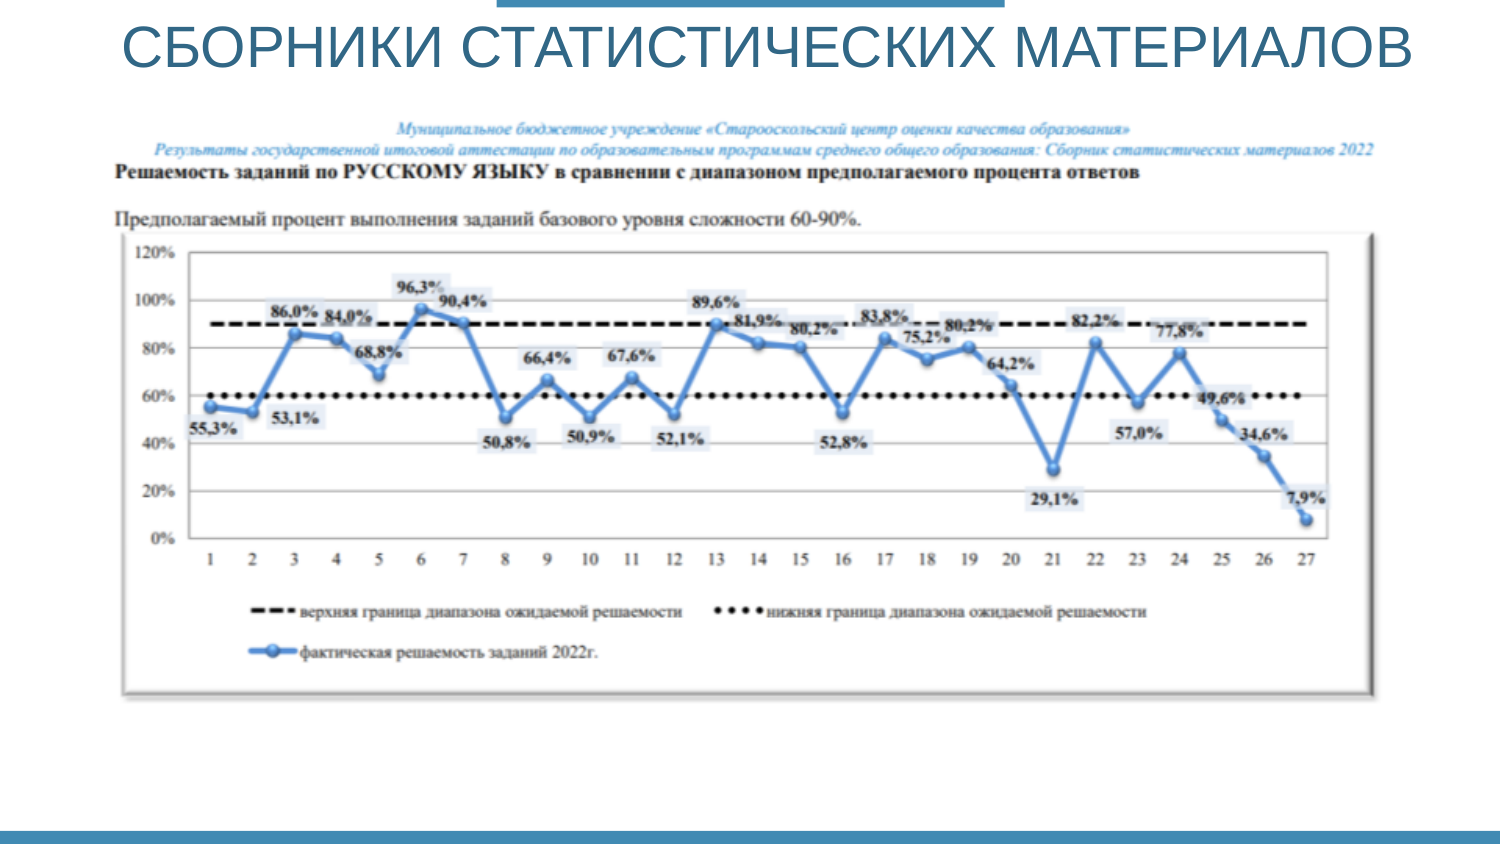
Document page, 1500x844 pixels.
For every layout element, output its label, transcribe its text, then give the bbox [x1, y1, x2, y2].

list СБОРНИКИ СТАТИСТИЧЕСКИХ МАТЕРИАЛОВ [17, 0, 1500, 92]
picture [41, 102, 1459, 786]
